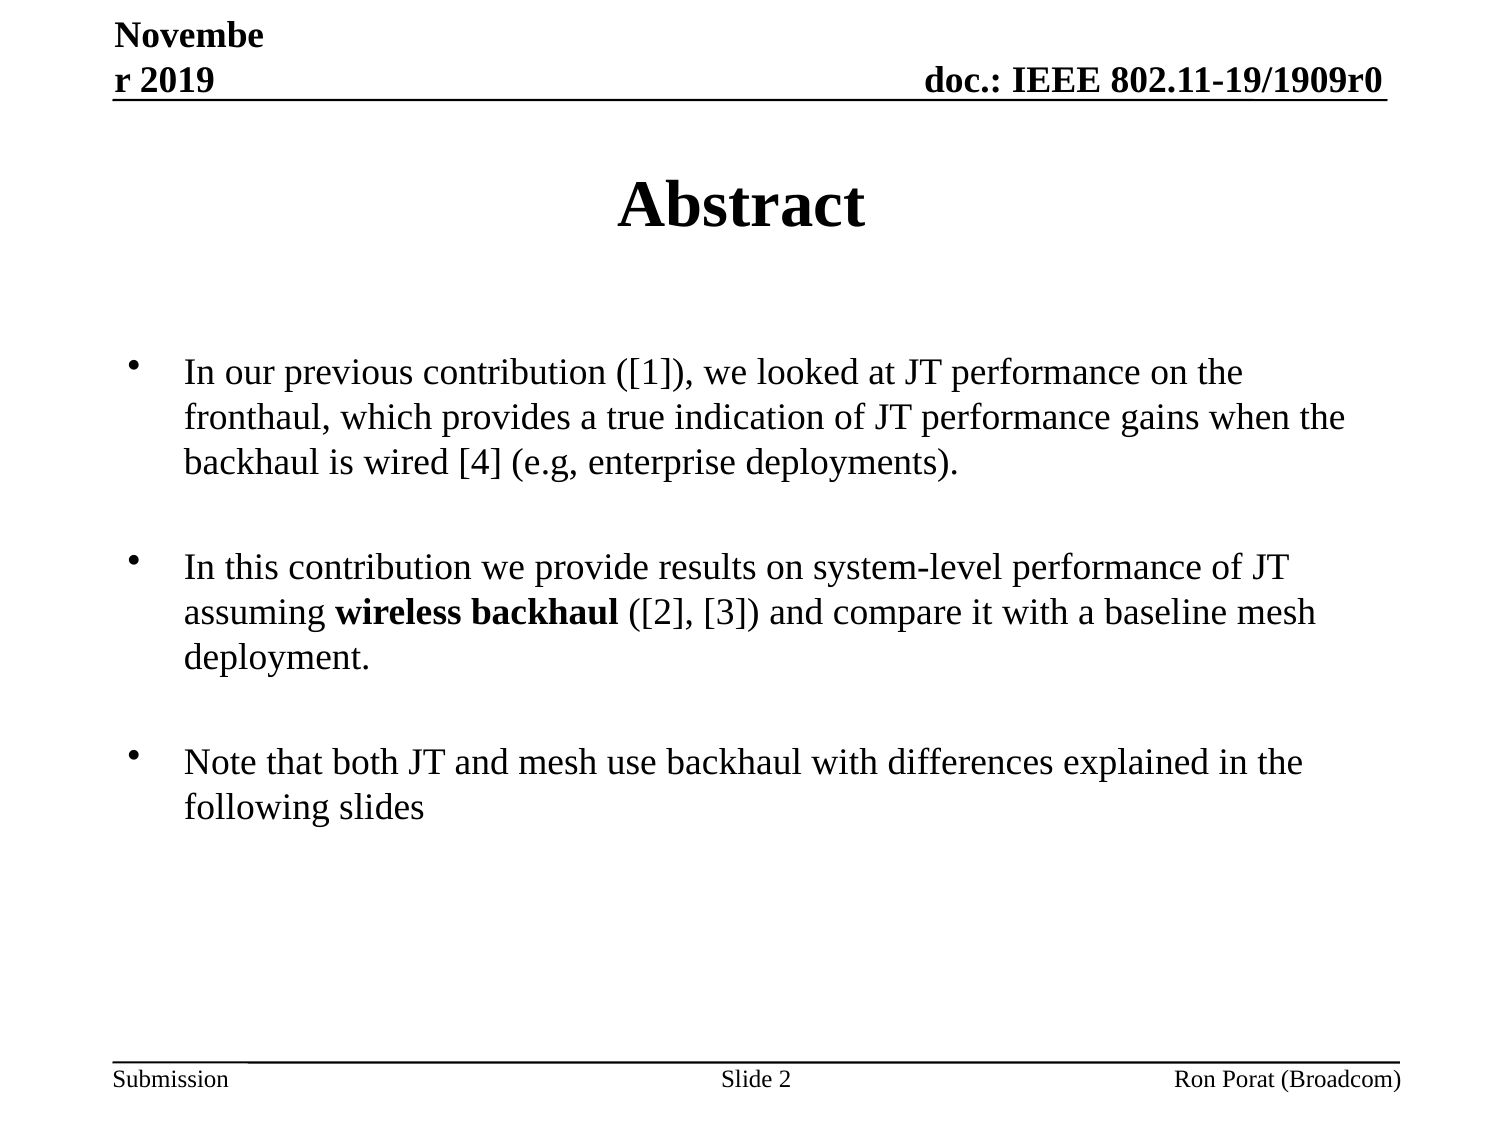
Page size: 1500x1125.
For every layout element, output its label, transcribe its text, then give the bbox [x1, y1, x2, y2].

slide_number Slide 2 [712, 1061, 800, 1093]
footer Ron Porat (Broadcom) [1170, 1061, 1402, 1093]
list In our previous contribution ([1]), we looked at JT performance on the fronthaul, which provides a true indication of JT performance gains when the backhaul is wired [4] (e.g, enterprise deployments). In this contribution we provide results on system-level performance of JT assuming wireless backhaul ([2], [3]) and compare it with a baseline mesh deployment. Note that both JT and mesh use backhaul with differences explained in the following slides [112, 287, 1388, 963]
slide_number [114, 54, 270, 101]
title Abstract [112, 112, 1388, 287]
